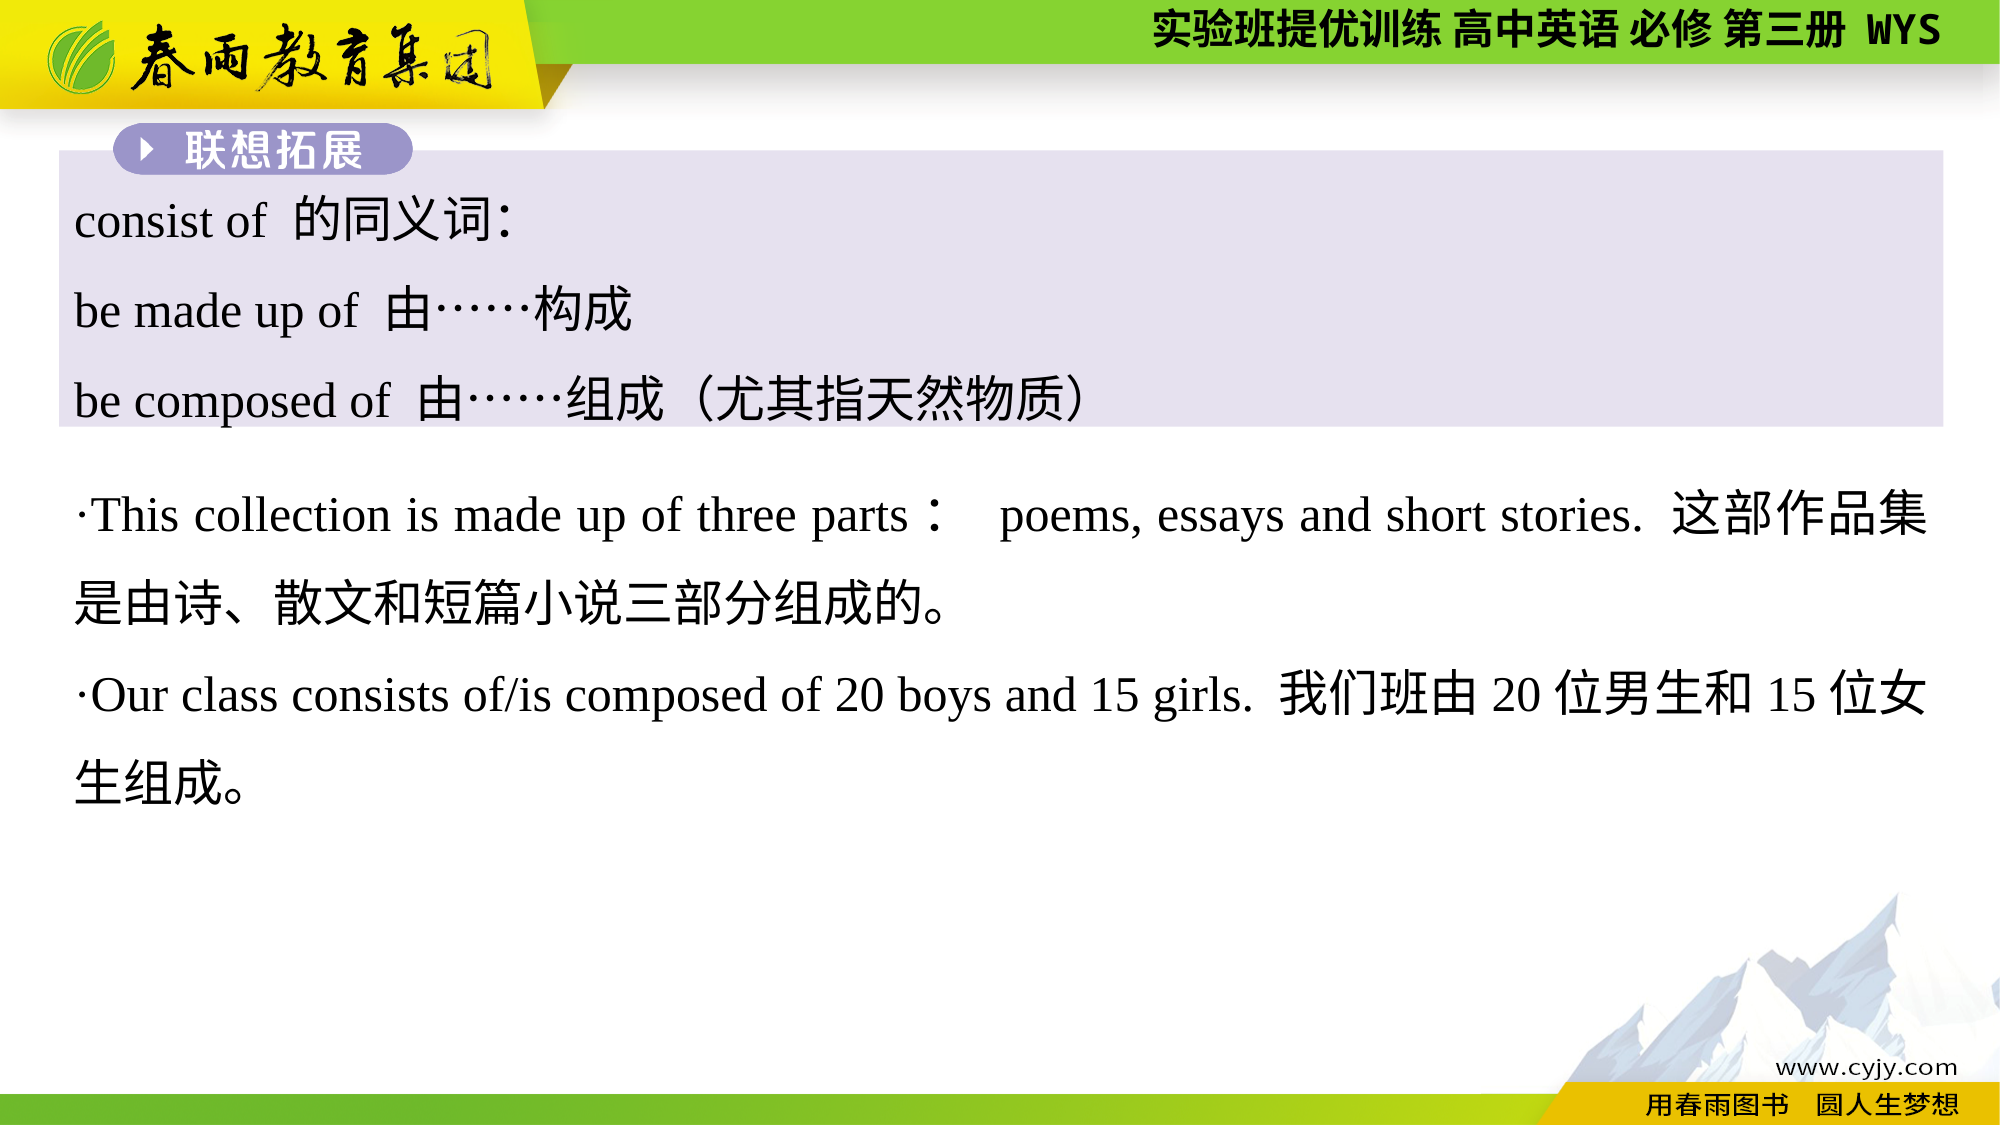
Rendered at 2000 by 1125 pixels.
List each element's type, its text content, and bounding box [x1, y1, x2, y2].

list consist of 的同义词： be made up of 由……构成 be composed of 由……组成（尤其指天然物质） [59, 150, 1944, 427]
picture [0, 0, 2000, 1125]
text_box ·This collection is made up of three parts： poems, essays and short stories. 这部作品集是由诗、散文和短篇小说三部分组成的。 ·Our class consists of/is composed of 20 boys and 15 girls. 我们班由20位男生和15位女生组成。 [59, 444, 1944, 820]
